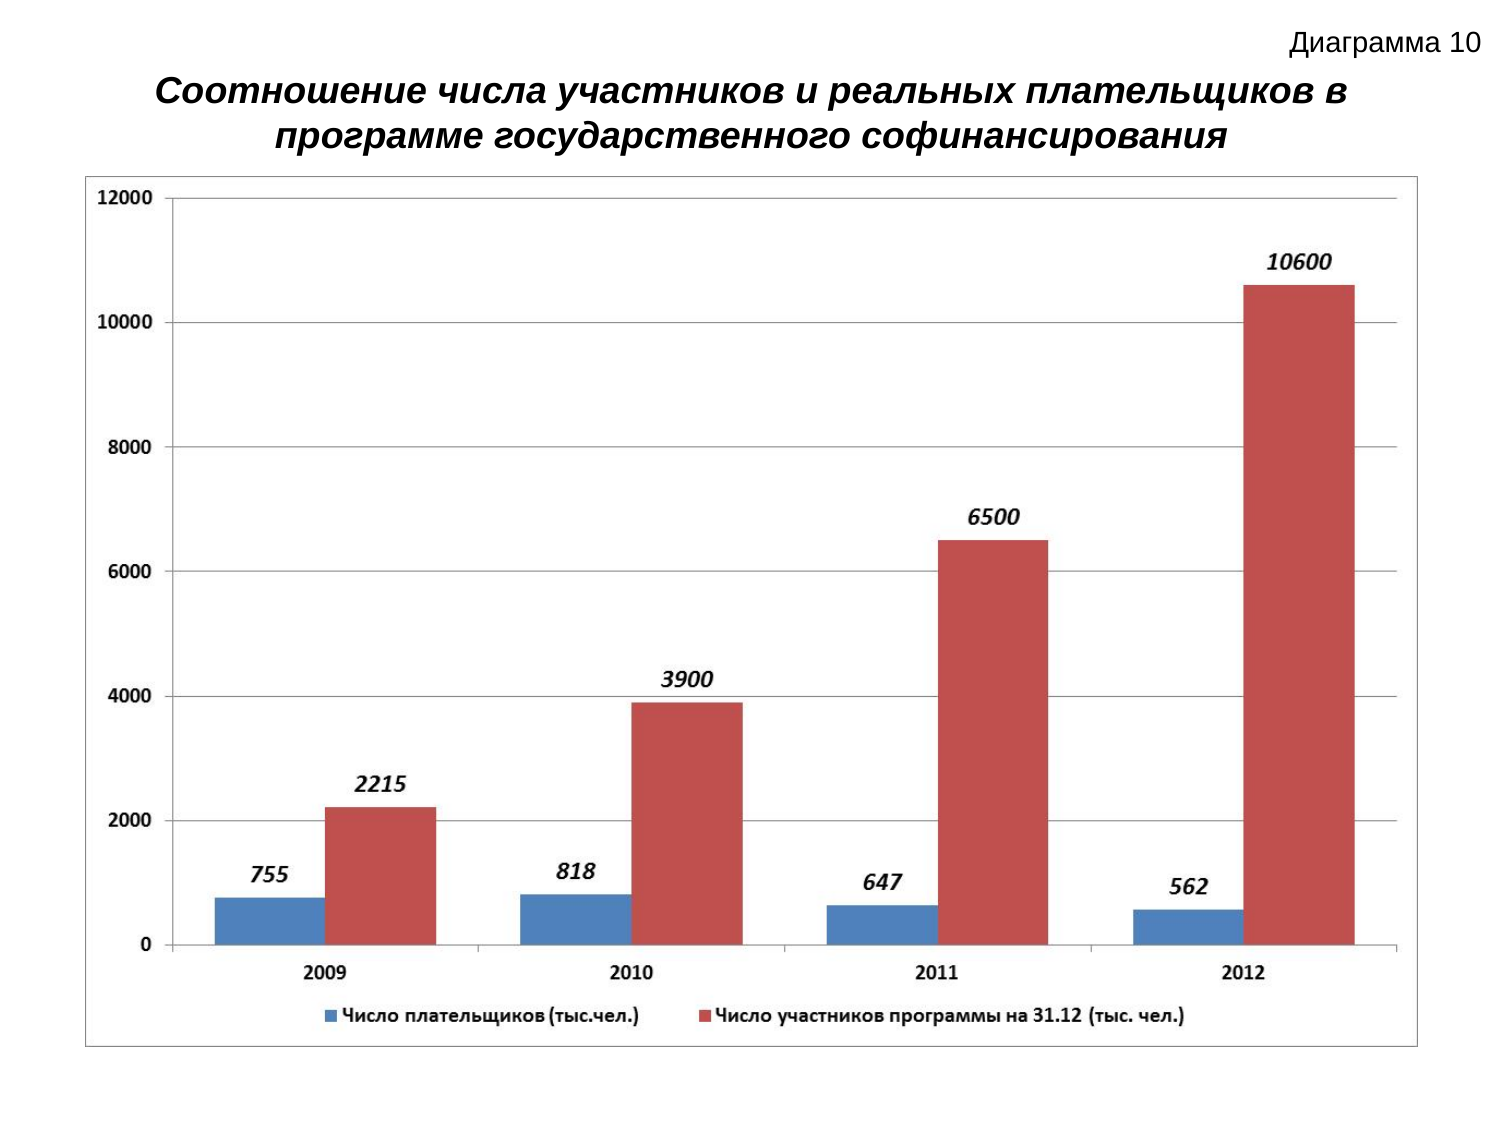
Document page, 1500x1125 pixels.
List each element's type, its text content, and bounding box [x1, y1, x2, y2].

text_box Диаграмма 10 [1274, 16, 1498, 67]
picture [85, 176, 1418, 1048]
text_box Соотношение числа участников и реальных плательщиков в программе государственного софинансирования [49, 66, 1454, 157]
